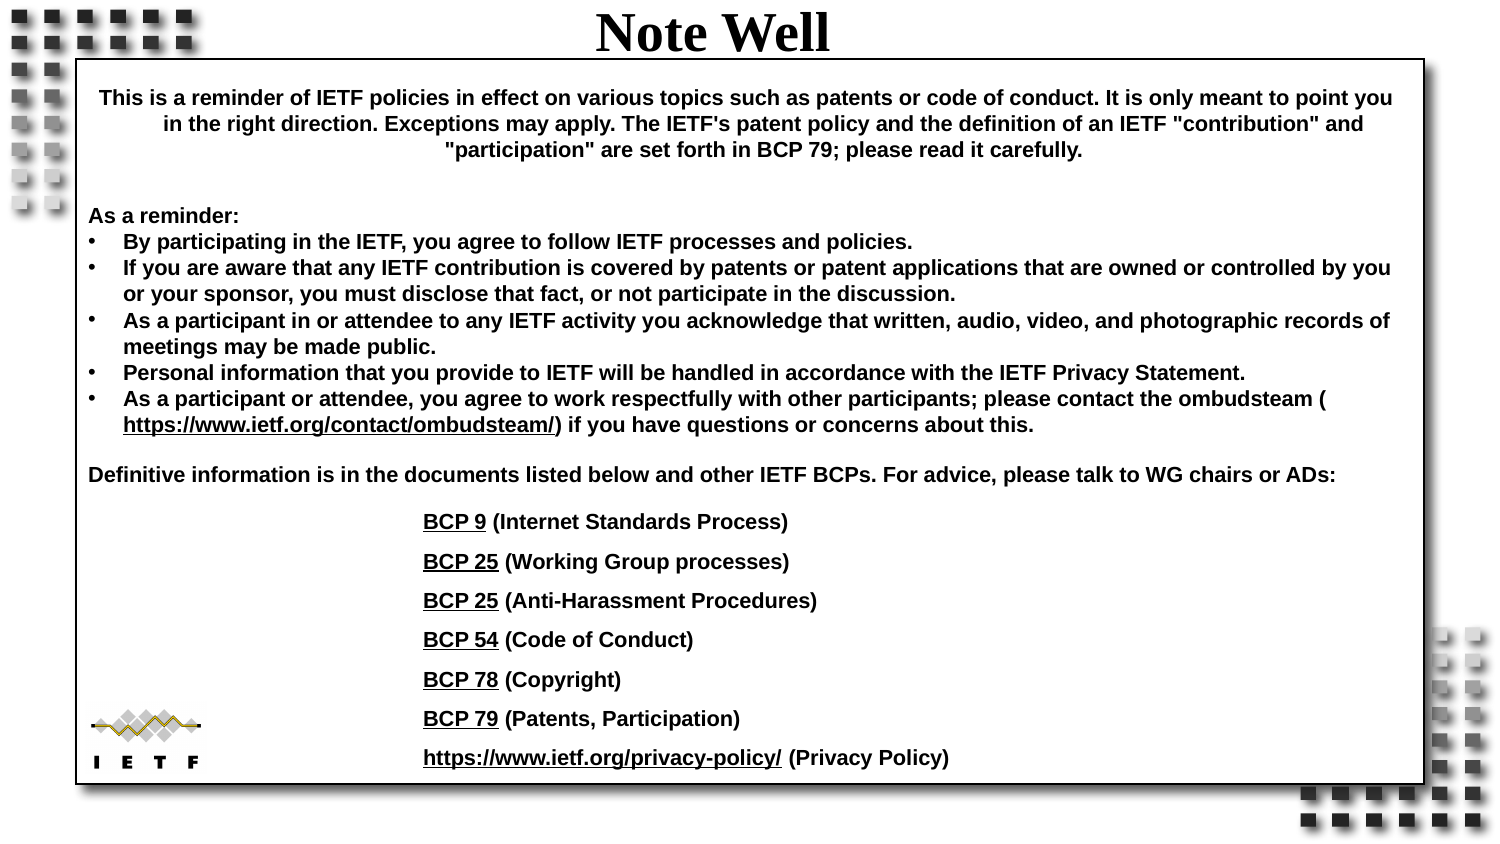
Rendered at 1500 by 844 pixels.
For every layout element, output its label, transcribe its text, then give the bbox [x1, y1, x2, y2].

picture [85, 750, 207, 774]
list This is a reminder of IETF policies in effect on various topics such as patents or code of conduct. It is only meant to point you in the right direction. Exceptions may apply. The IETF's patent policy and the definition of an IETF "contribution" and "participation" are set forth in BCP 79; please read it carefully. As a reminder: By participating in the IETF, you agree to follow IETF processes and policies. If you are aware that any IETF contribution is covered by patents or patent applications that are owned or controlled by you or your sponsor, you must disclose that fact, or not participate in the discussion. As a participant in or attendee to any IETF activity you acknowledge that written, audio, video, and photographic records of meetings may be made public. Personal information that you provide to IETF will be handled in accordance with the IETF Privacy Statement. As a participant or attendee, you agree to work respectfully with other participants; please contact the ombudsteam (https://www.ietf.org/contact/ombudsteam/) if you have questions or concerns about this. Definitive information is in the documents listed below and other IETF BCPs. For advice, please talk to WG chairs or ADs: BCP 9 (Internet Standards Process) BCP 25 (Working Group processes) BCP 25 (Anti-Harassment Procedures) BCP 54 (Code of Conduct) BCP 78 (Copyright) BCP 79 (Patents, Participation) https://www.ietf.org/privacy-policy/ (Privacy Policy) [73, 76, 1421, 750]
title Note Well [235, 0, 1191, 66]
